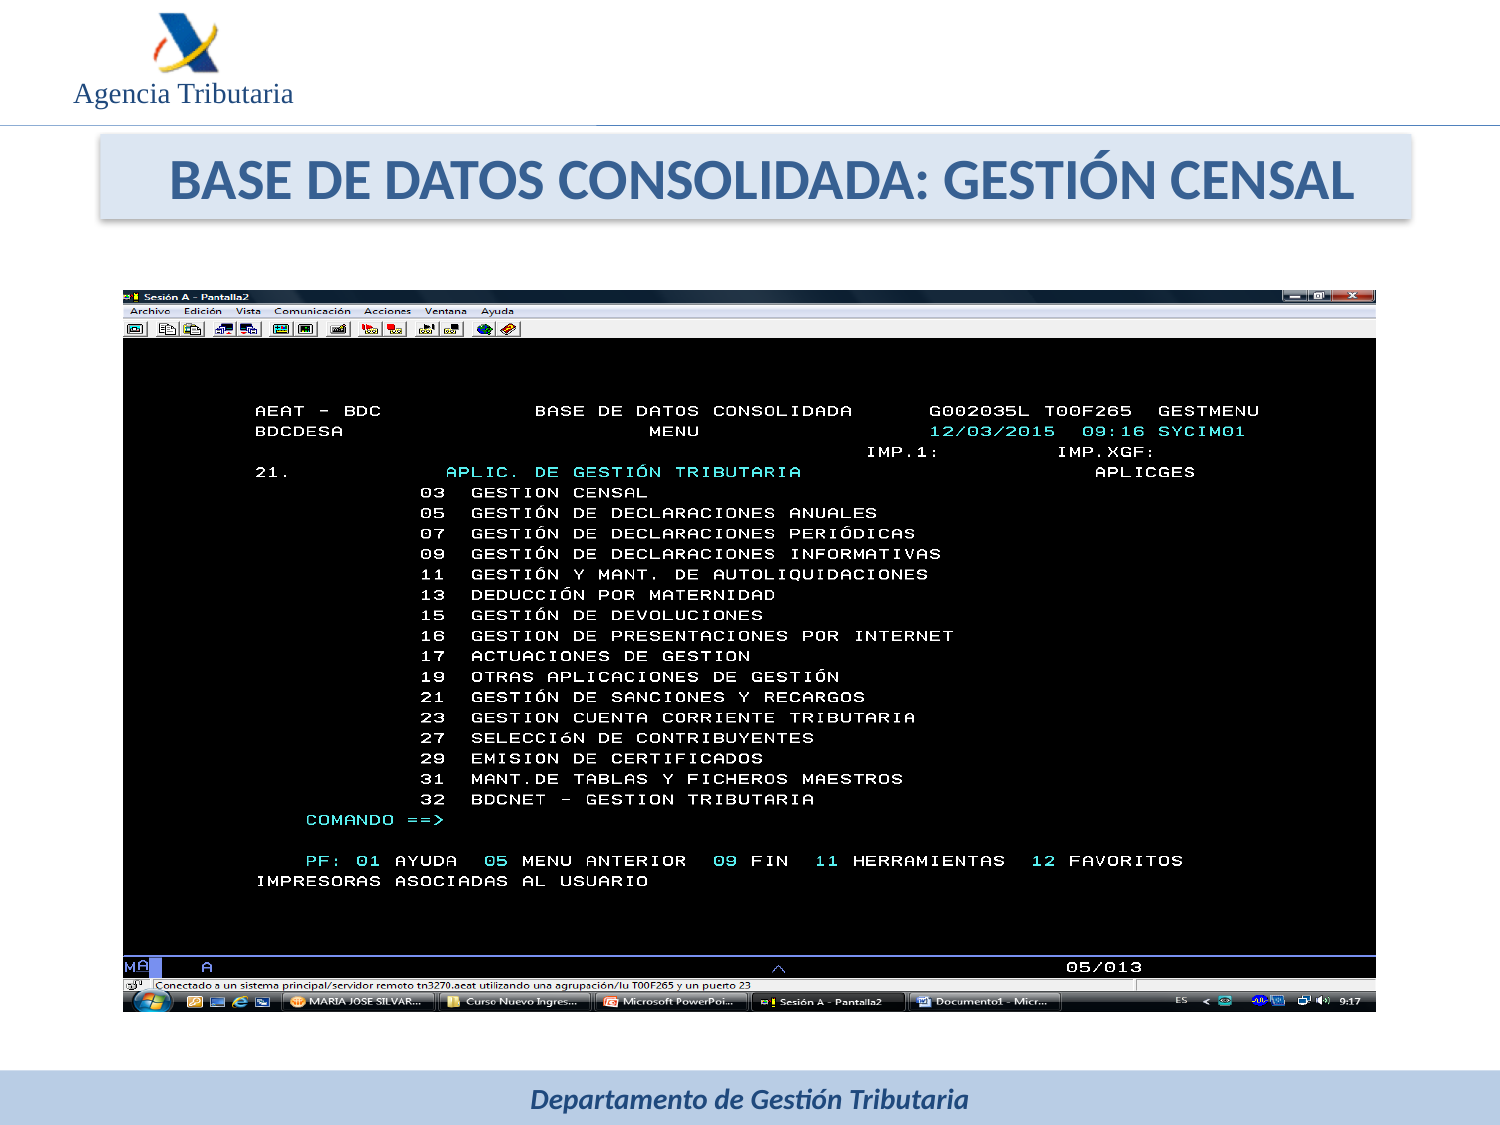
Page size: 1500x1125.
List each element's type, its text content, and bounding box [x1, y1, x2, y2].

picture [123, 290, 1377, 1012]
text_box BASE DE DATOS CONSOLIDADA: GESTIÓN CENSAL [100, 134, 1412, 219]
picture [155, 14, 219, 72]
